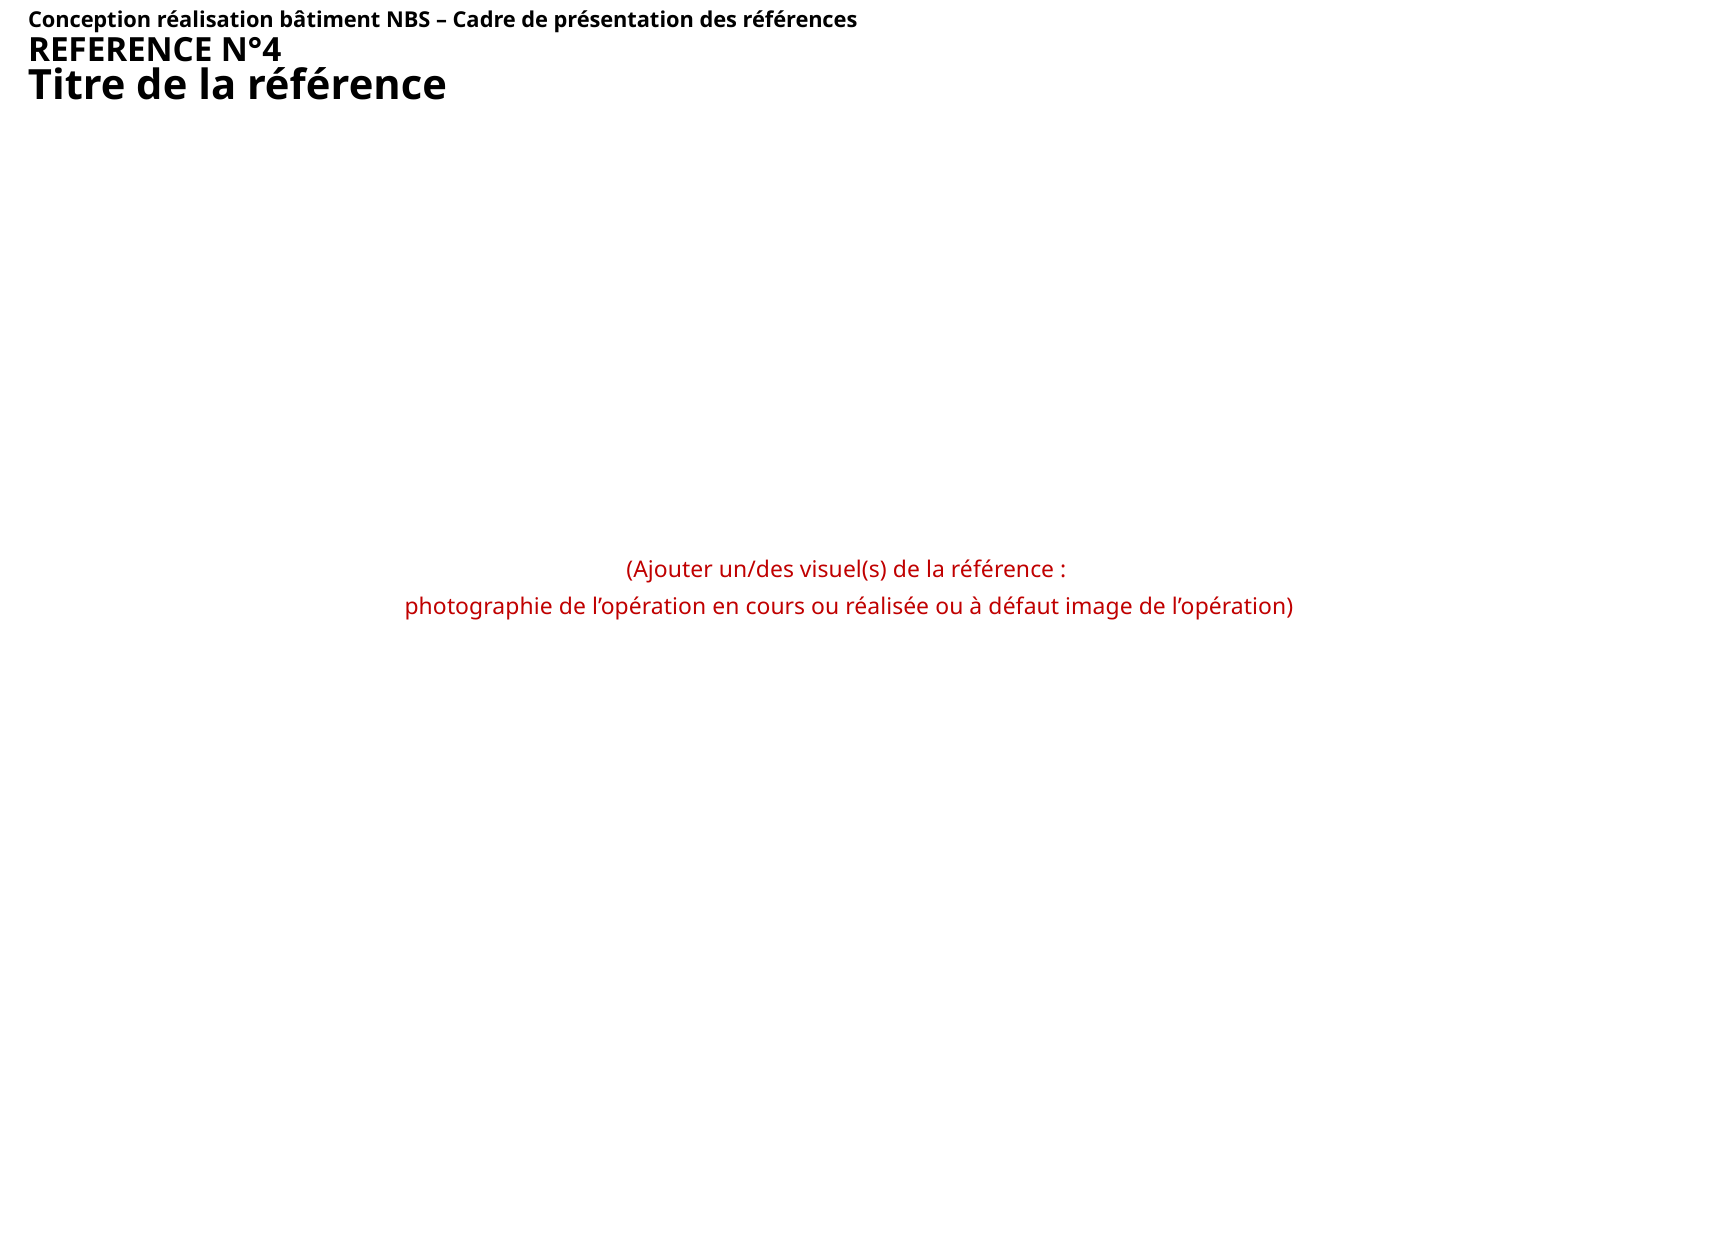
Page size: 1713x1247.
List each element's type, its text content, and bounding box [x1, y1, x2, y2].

text_box (Ajouter un/des visuel(s) de la référence : photographie de l’opération en cours ou réalisée ou à défaut image de l’opération) [0, 112, 1700, 1231]
text_box Titre de la référence [13, 55, 1121, 112]
text_box Conception réalisation bâtiment NBS – Cadre de présentation des références REFERENCE N°4 [13, 15, 1020, 55]
